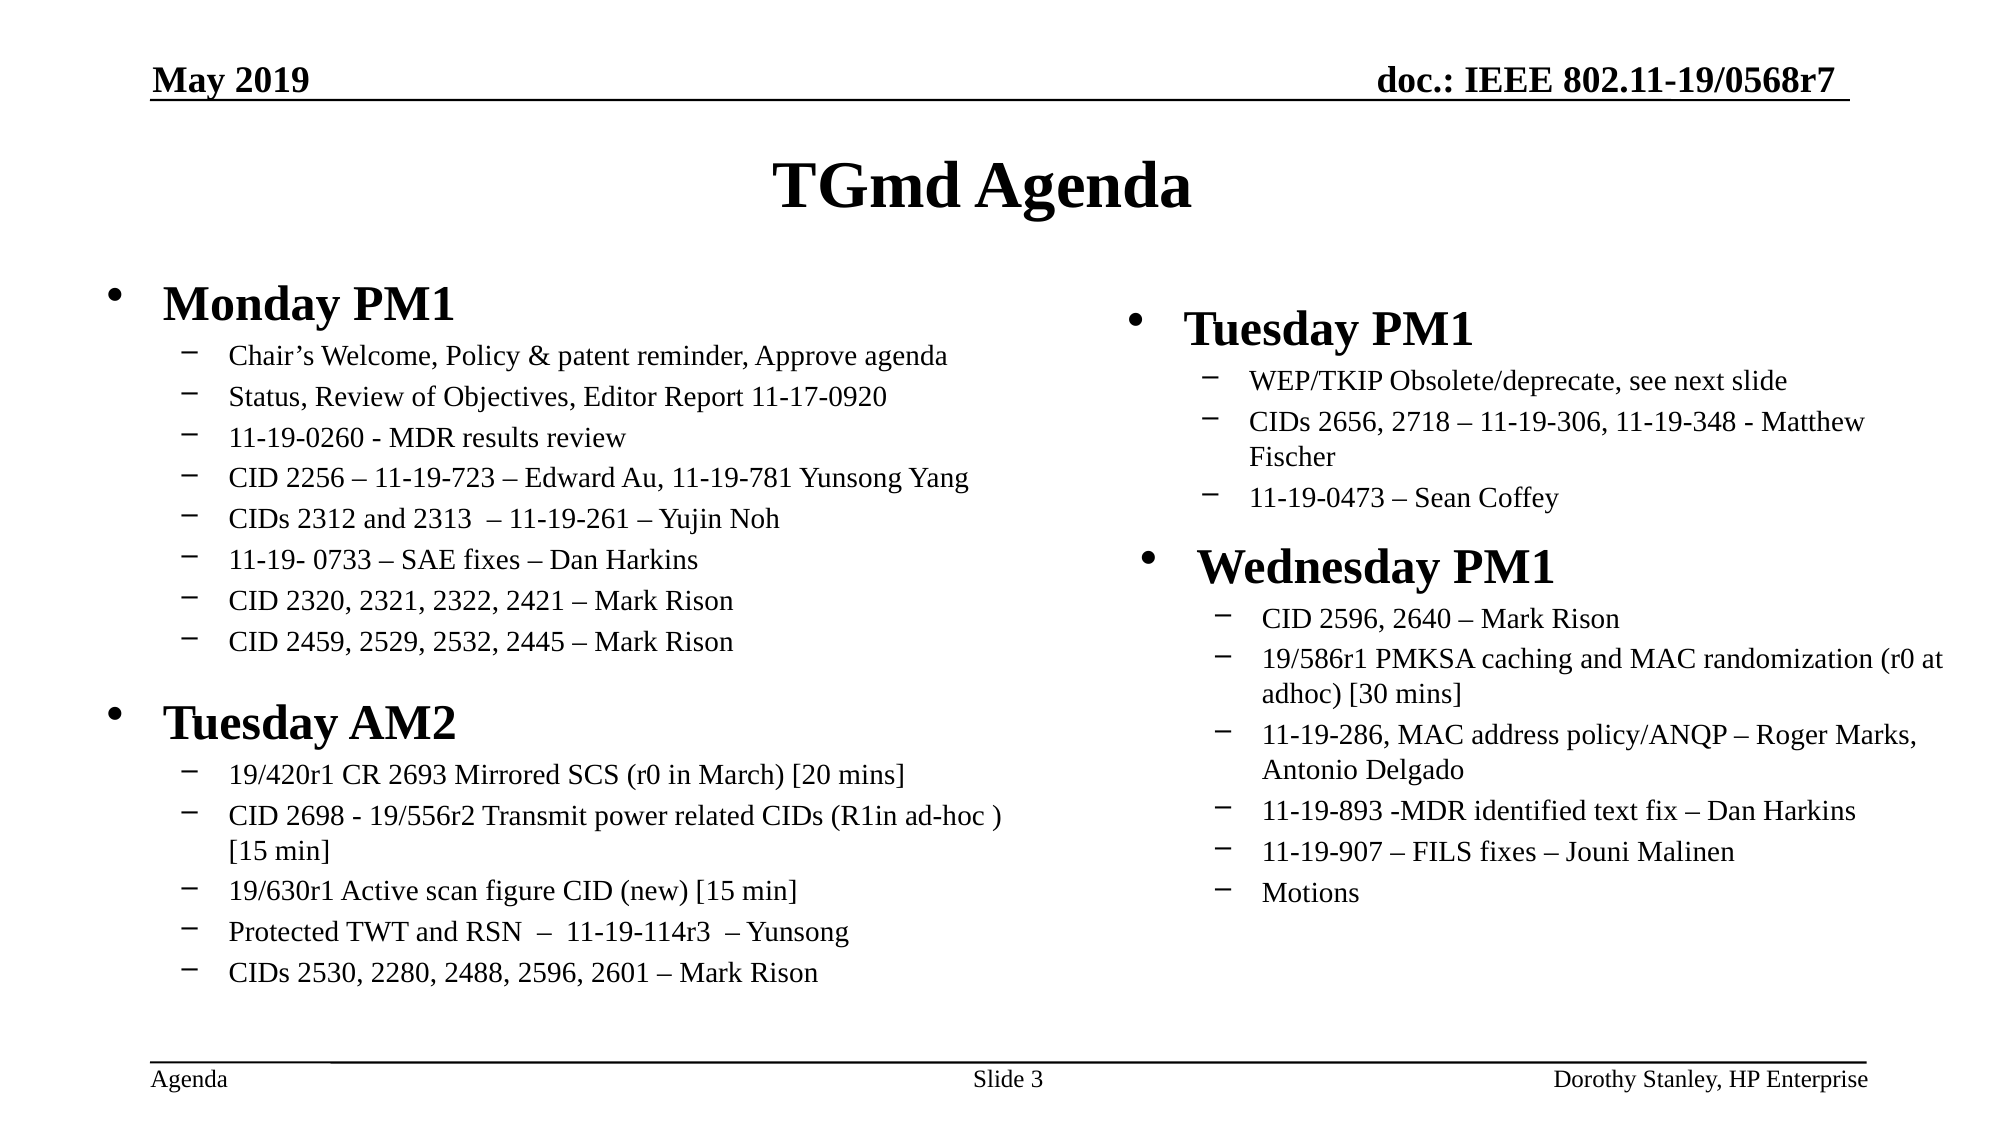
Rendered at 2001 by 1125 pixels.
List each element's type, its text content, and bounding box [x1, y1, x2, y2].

text_box Tuesday PM1 WEP/TKIP Obsolete/deprecate, see next slide CIDs 2656, 2718 – 11-19-306, 11-19-348 - Matthew Fischer 11-19-0473 – Sean Coffey [1112, 299, 1959, 525]
footer Dorothy Stanley, HP Enterprise [1549, 1062, 1869, 1093]
text_box Monday PM1 Chair’s Welcome, Policy & patent reminder, Approve agenda Status, Review of Objectives, Editor Report 11-17-0920 11-19-0260 - MDR results review CID 2256 – 11-19-723 – Edward Au, 11-19-781 Yunsong Yang CIDs 2312 and 2313 – 11-19-261 – Yujin Noh 11-19- 0733 – SAE fixes – Dan Harkins CID 2320, 2321, 2322, 2421 – Mark Rison CID 2459, 2529, 2532, 2445 – Mark Rison [91, 275, 1067, 688]
slide_number Slide 3 [972, 1062, 1044, 1093]
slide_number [152, 54, 567, 100]
text_box Tuesday AM2 19/420r1 CR 2693 Mirrored SCS (r0 in March) [20 mins] CID 2698 - 19/556r2 Transmit power related CIDs (R1in ad-hoc ) [15 min] 19/630r1 Active scan figure CID (new) [15 min] Protected TWT and RSN – 11-19-114r3 – Yunsong CIDs 2530, 2280, 2488, 2596, 2601 – Mark Rison [91, 693, 1025, 1063]
text_box Wednesday PM1 CID 2596, 2640 – Mark Rison 19/586r1 PMKSA caching and MAC randomization (r0 at adhoc) [30 mins] 11-19-286, MAC address policy/ANQP – Roger Marks, Antonio Delgado 11-19-893 -MDR identified text fix – Dan Harkins 11-19-907 – FILS fixes – Jouni Malinen Motions [1124, 537, 1961, 1013]
title TGmd Agenda [362, 112, 1638, 250]
